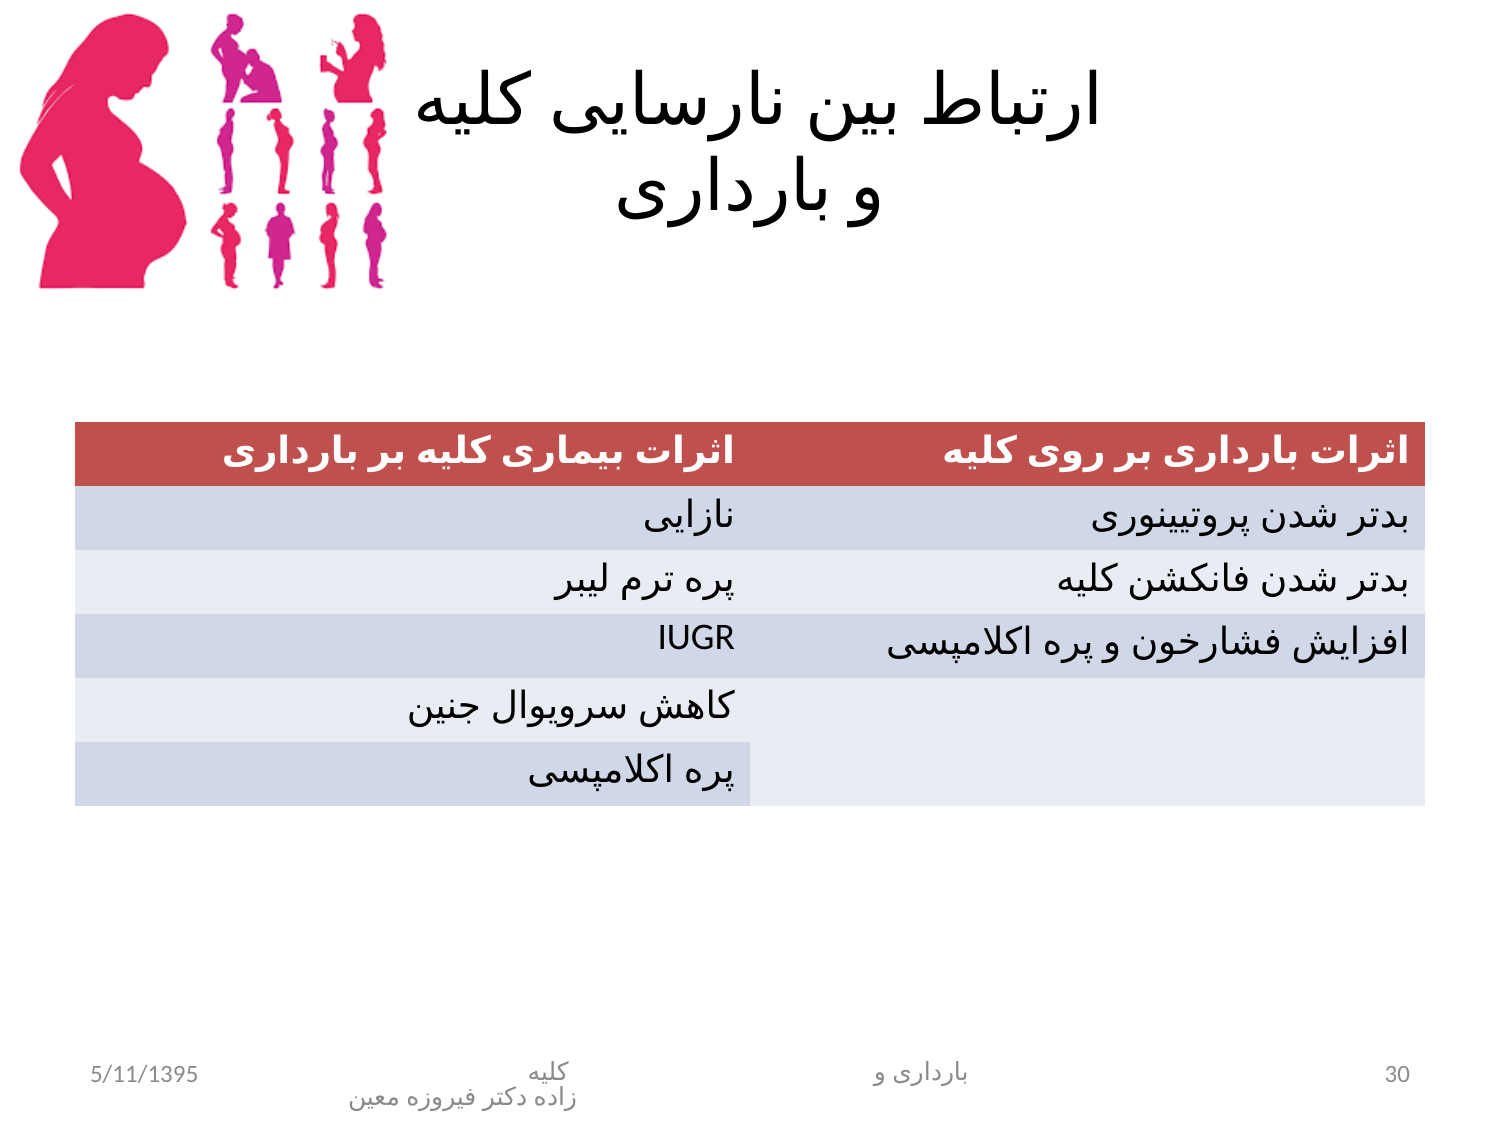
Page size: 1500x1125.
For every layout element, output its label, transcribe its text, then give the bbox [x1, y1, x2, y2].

table_cell افزایش فشارخون و پره اکلامپسی [750, 614, 1425, 678]
table_cell پره اکلامپسی [75, 742, 750, 806]
table_header اثرات بیماری کلیه بر بارداری [75, 422, 750, 486]
footer بارداری و کلیه دکتر فیروزه معین زاده [512, 1042, 988, 1103]
picture [0, 0, 407, 304]
table_cell نازایی [75, 486, 750, 550]
table_cell بدتر شدن فانکشن کلیه [750, 550, 1425, 614]
table_cell بدتر شدن پروتیینوری [750, 486, 1425, 550]
slide_number 30 [1074, 1042, 1425, 1103]
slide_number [75, 1042, 425, 1103]
table_header اثرات بارداری بر روی کلیه [750, 422, 1425, 486]
title ارتباط بین نارسایی کلیه و بارداری [410, 45, 1425, 233]
table_cell [750, 678, 1425, 806]
table_cell پره ترم لیبر [75, 550, 750, 614]
table_cell IUGR [75, 614, 750, 678]
table_cell کاهش سرویوال جنین [75, 678, 750, 742]
